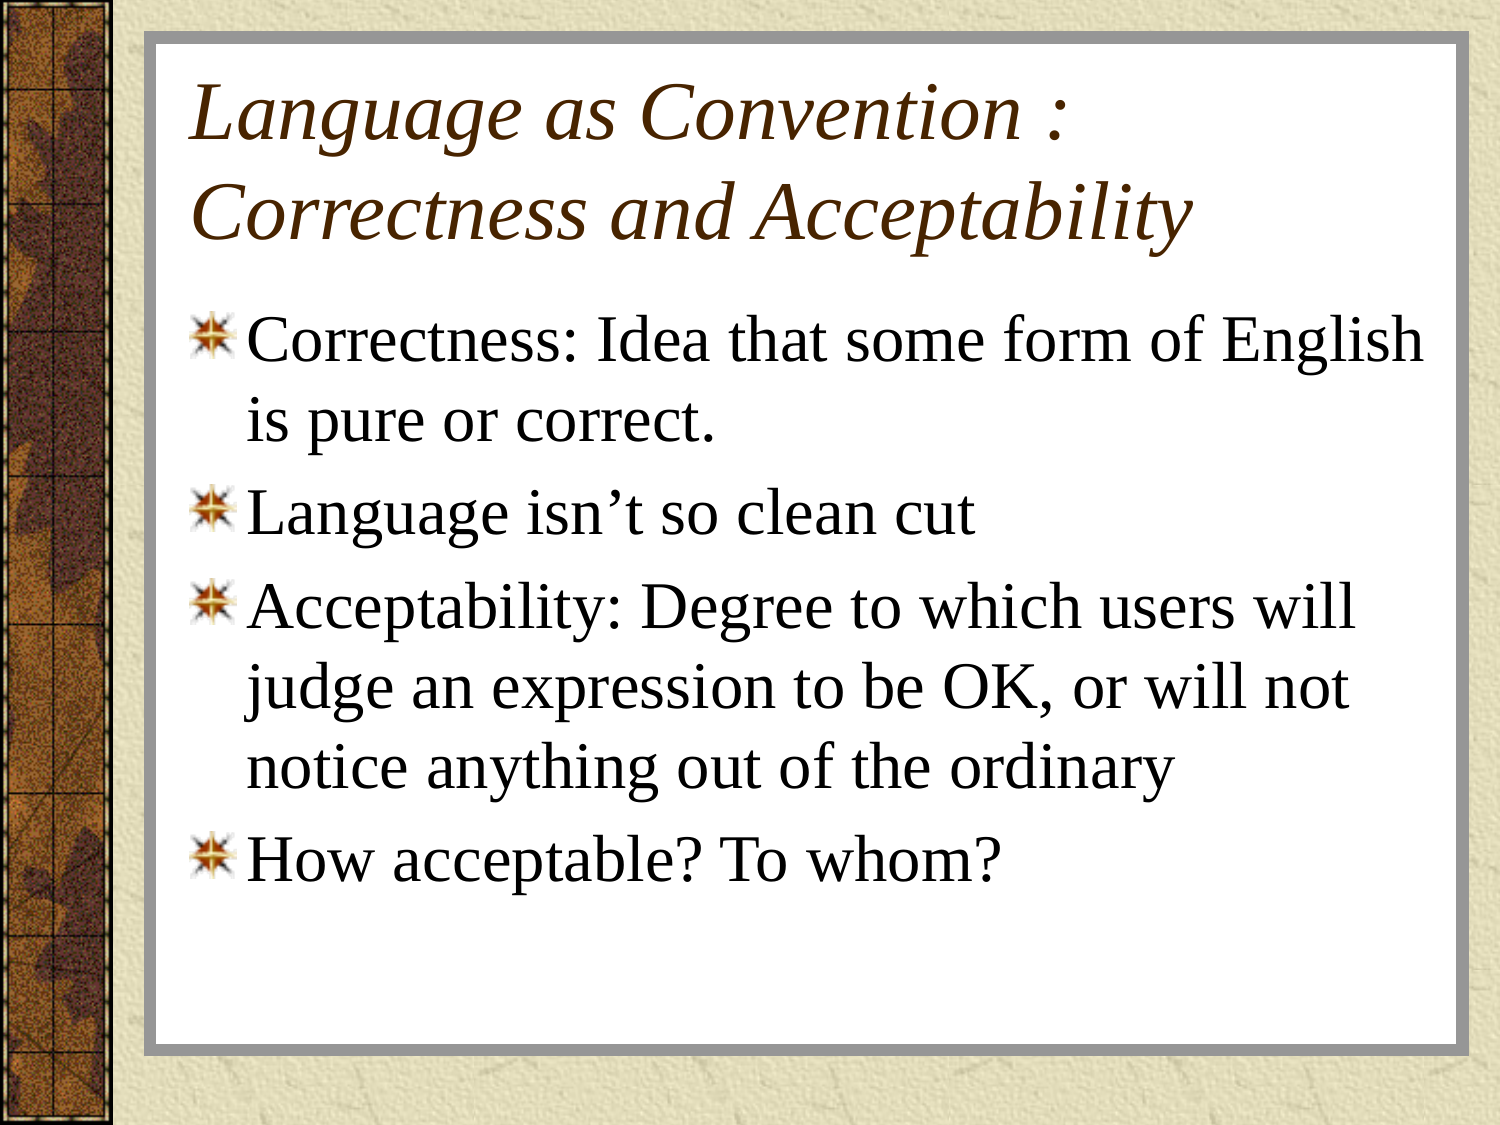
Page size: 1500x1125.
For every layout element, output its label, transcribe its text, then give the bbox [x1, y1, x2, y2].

list Correctness: Idea that some form of English is pure or correct. Language isn’t so clean cut Acceptability: Degree to which users will judge an expression to be OK, or will not notice anything out of the ordinary How acceptable? To whom? [174, 287, 1450, 963]
title Language as Convention : Correctness and Acceptability [174, 62, 1450, 250]
picture [0, 0, 1500, 1125]
